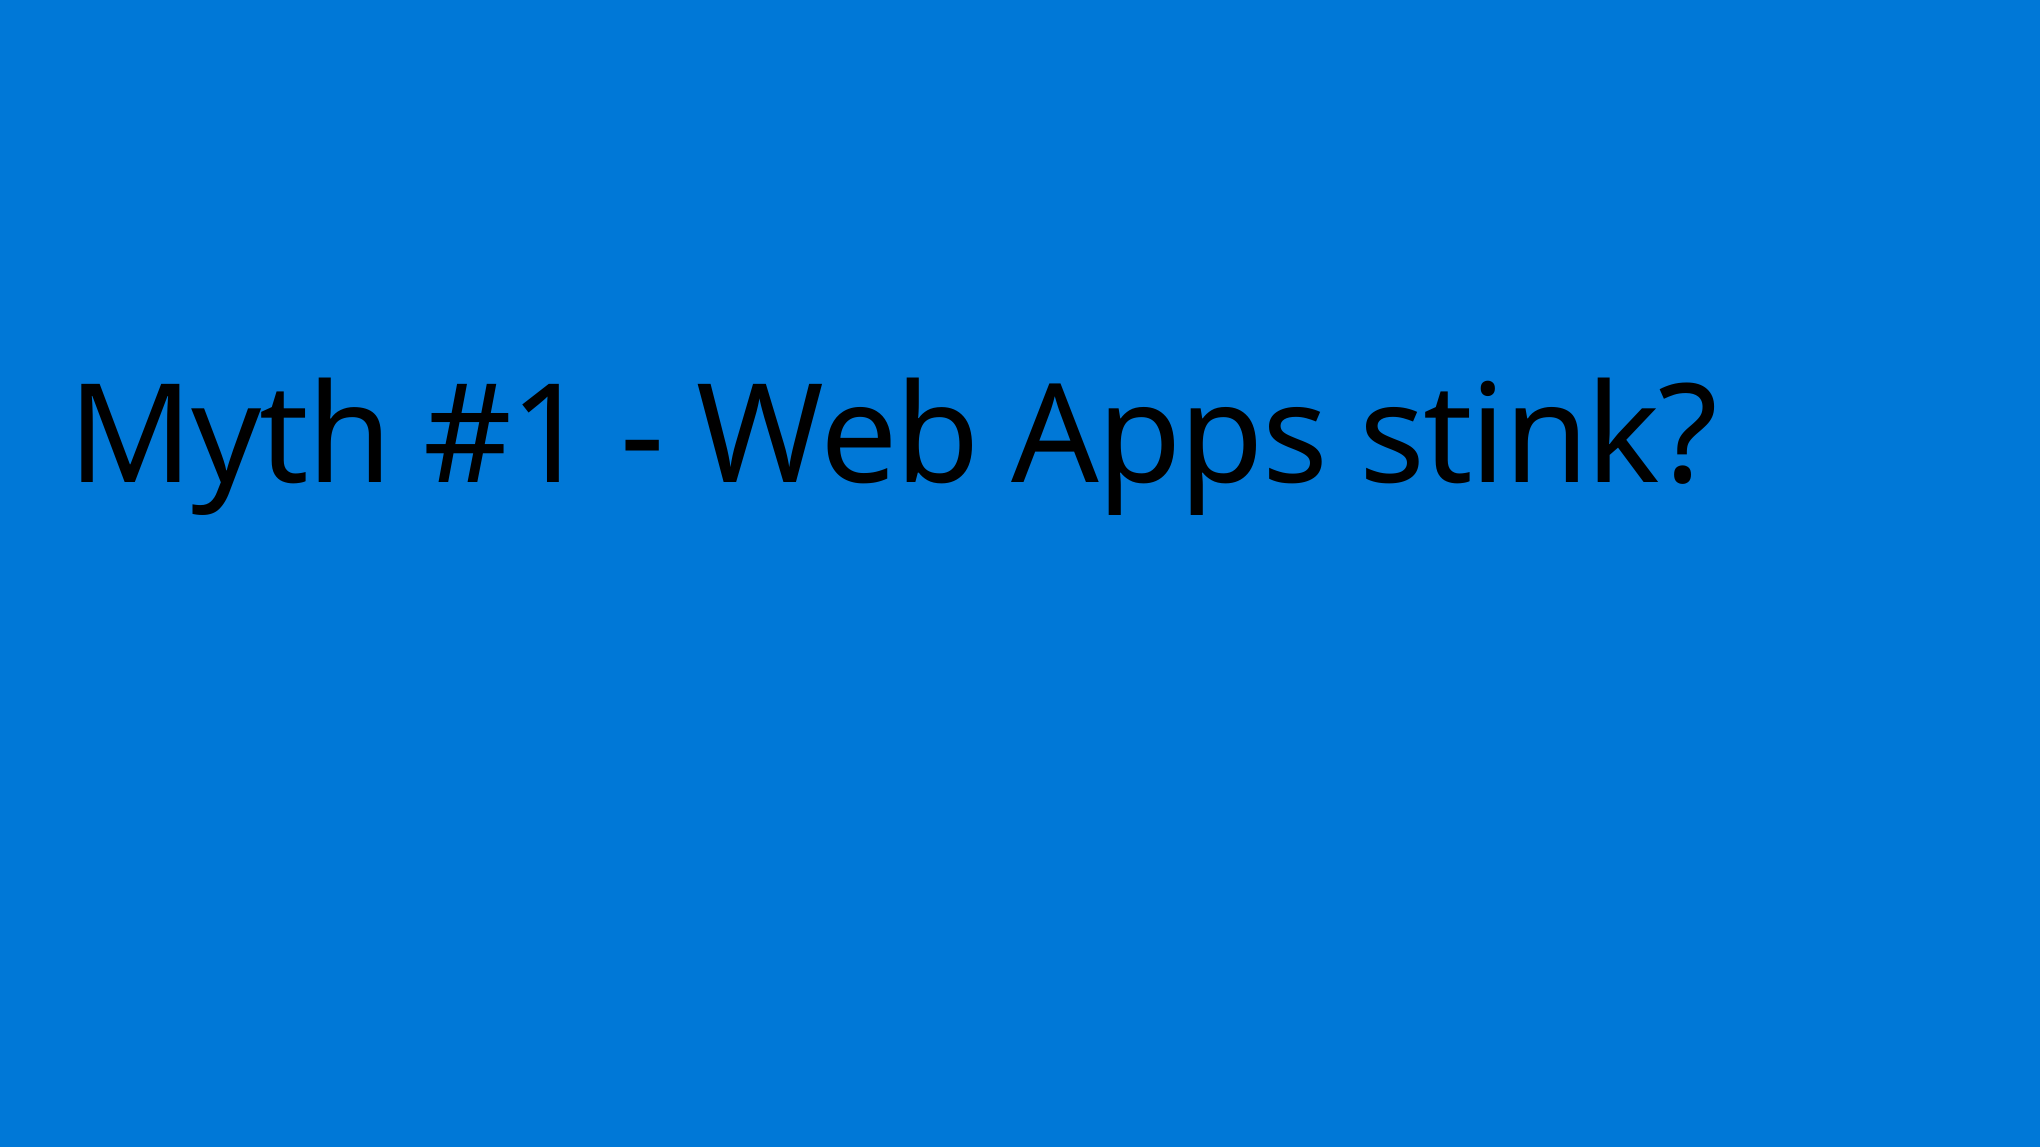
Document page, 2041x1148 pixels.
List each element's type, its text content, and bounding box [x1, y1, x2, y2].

title Myth #1 - Web Apps stink? [45, 348, 1996, 529]
